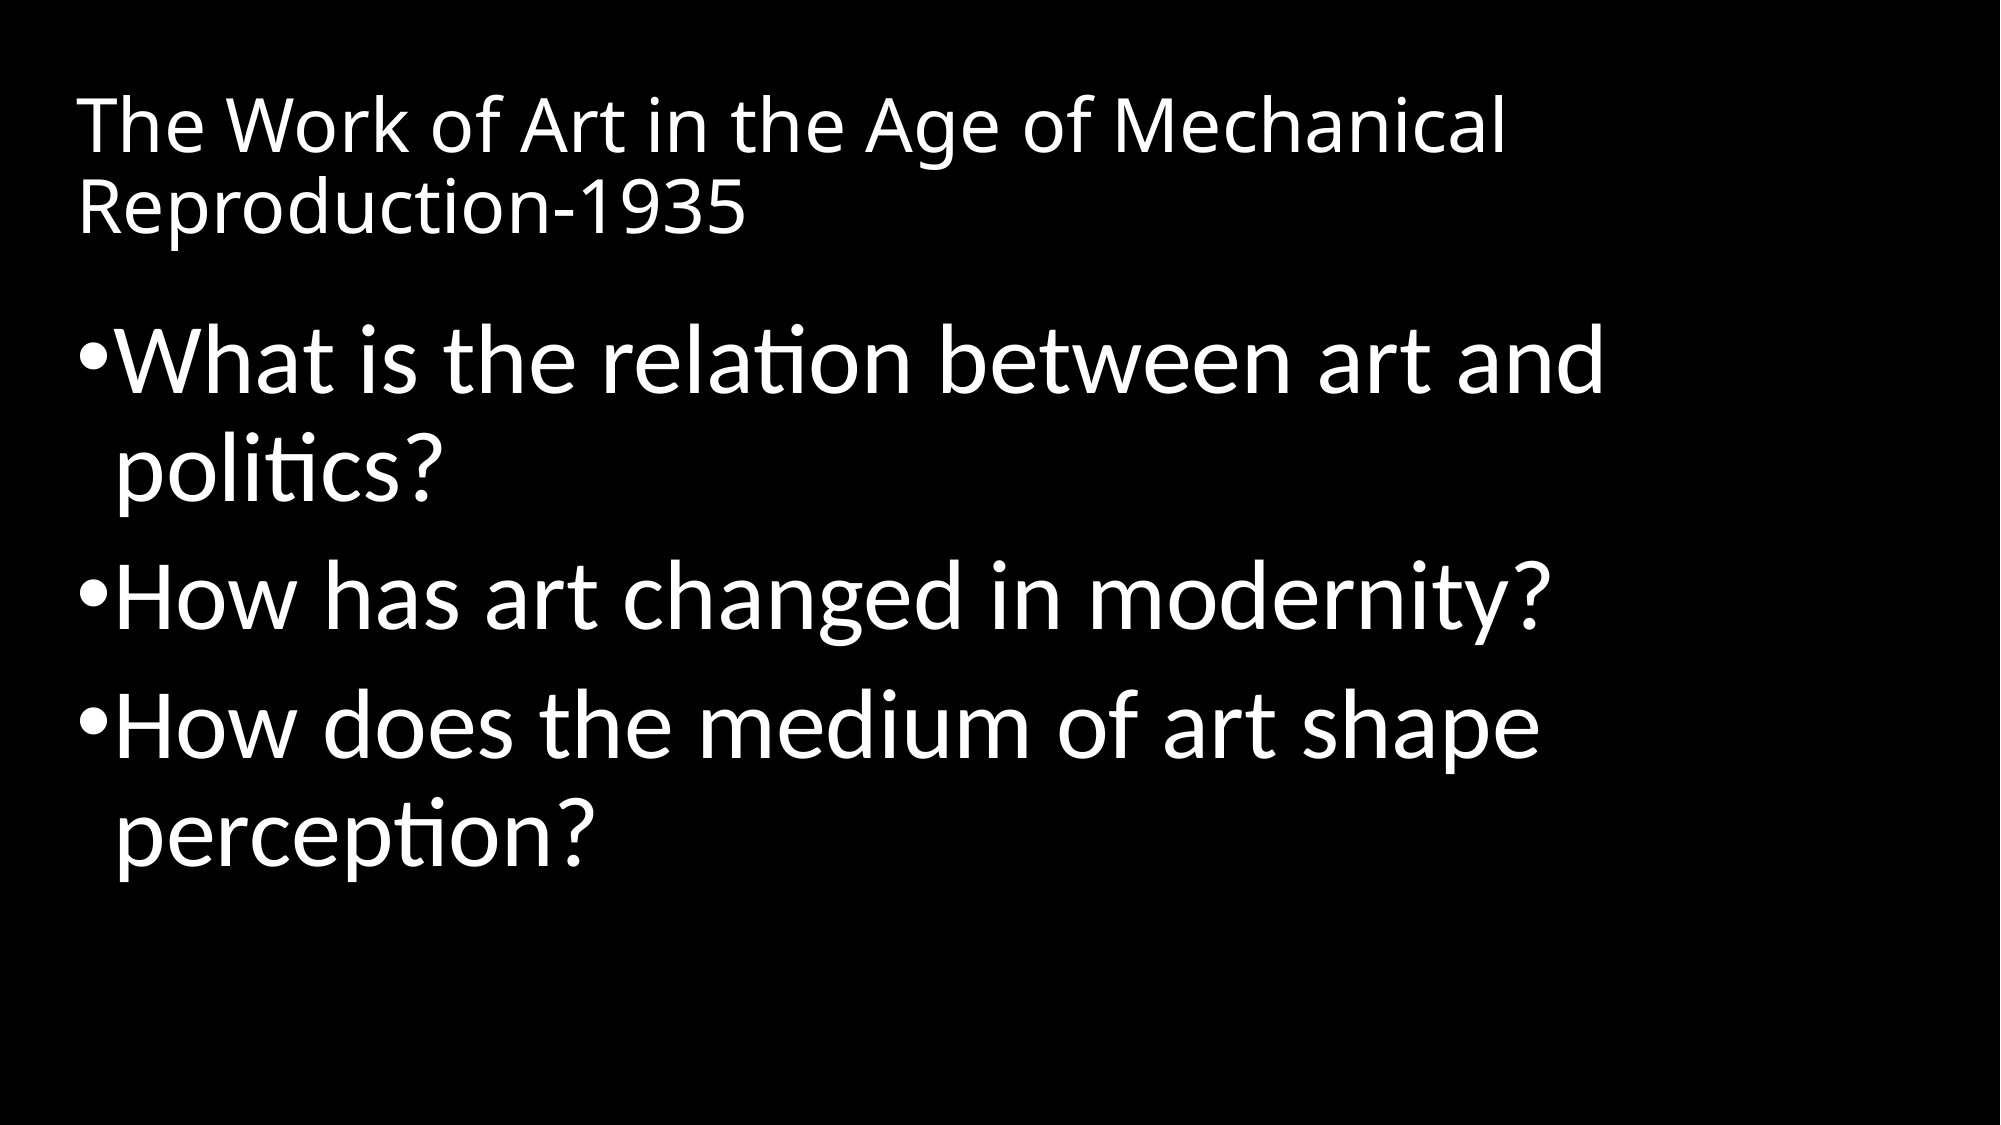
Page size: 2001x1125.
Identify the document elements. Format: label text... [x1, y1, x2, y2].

list What is the relation between art and politics? How has art changed in modernity? How does the medium of art shape perception? [61, 299, 1964, 1085]
title The Work of Art in the Age of Mechanical Reproduction-1935 [61, 59, 1924, 278]
